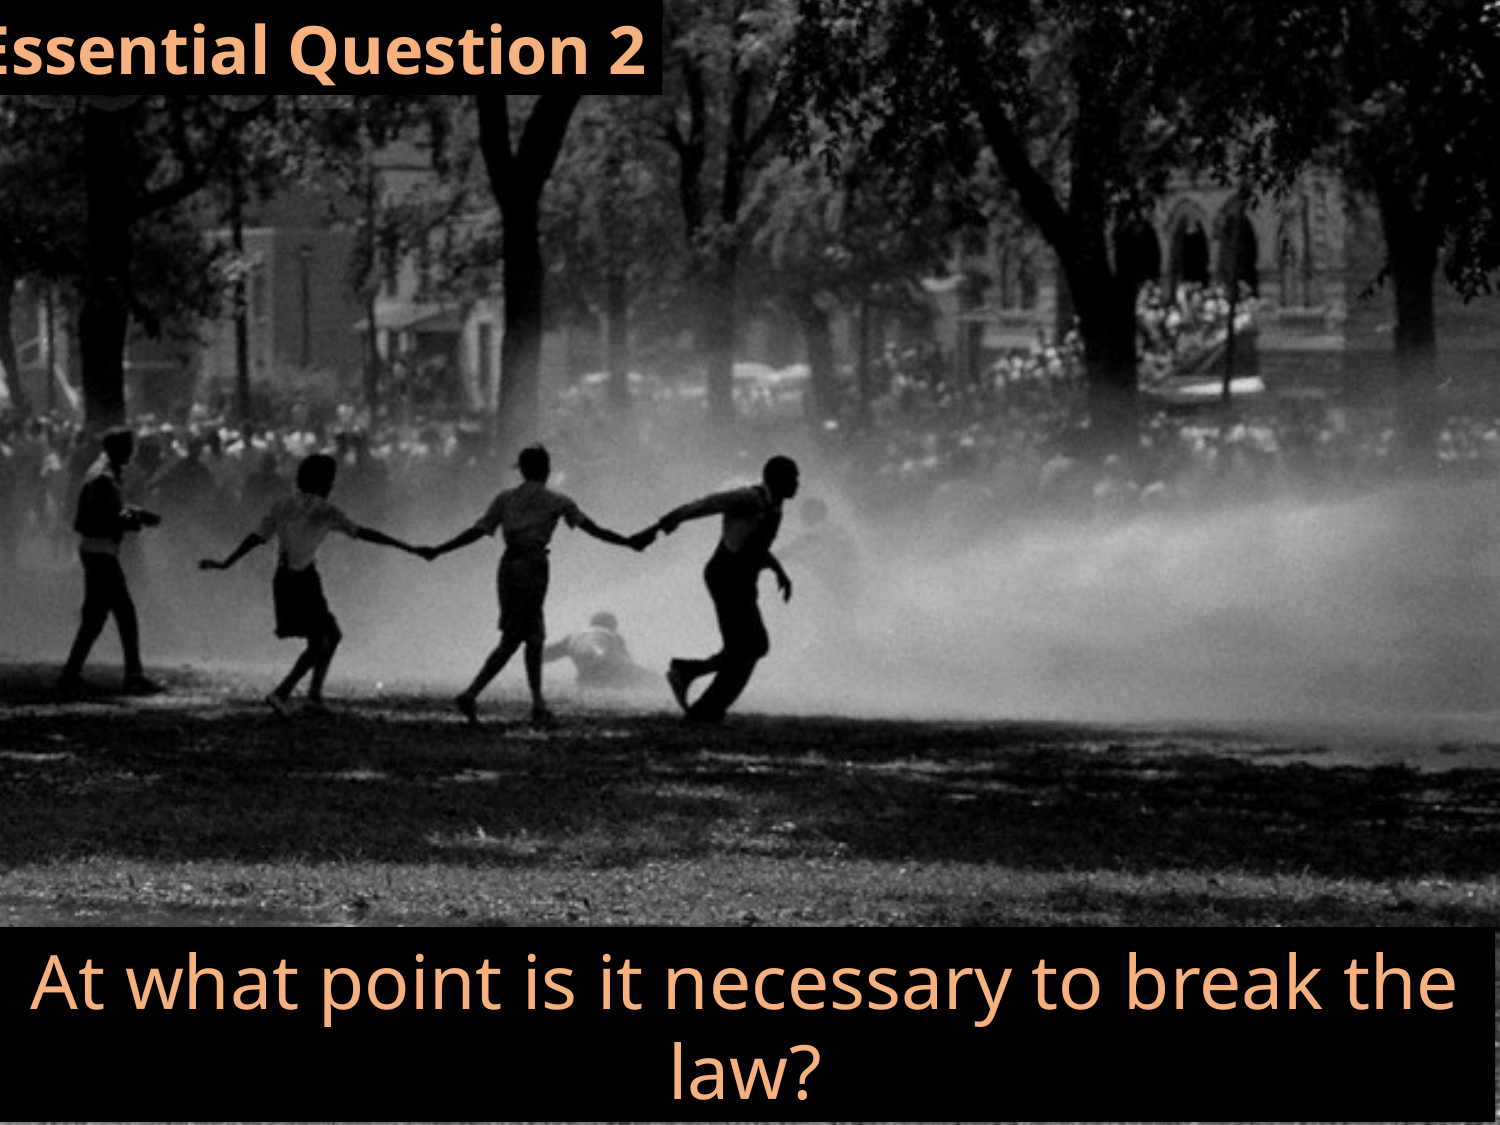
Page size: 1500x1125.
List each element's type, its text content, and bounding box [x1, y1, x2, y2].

text_box At what point is it necessary to break the law? [0, 927, 1496, 1122]
text_box Essential Question 2 [0, 0, 663, 95]
picture [0, 0, 1500, 1125]
